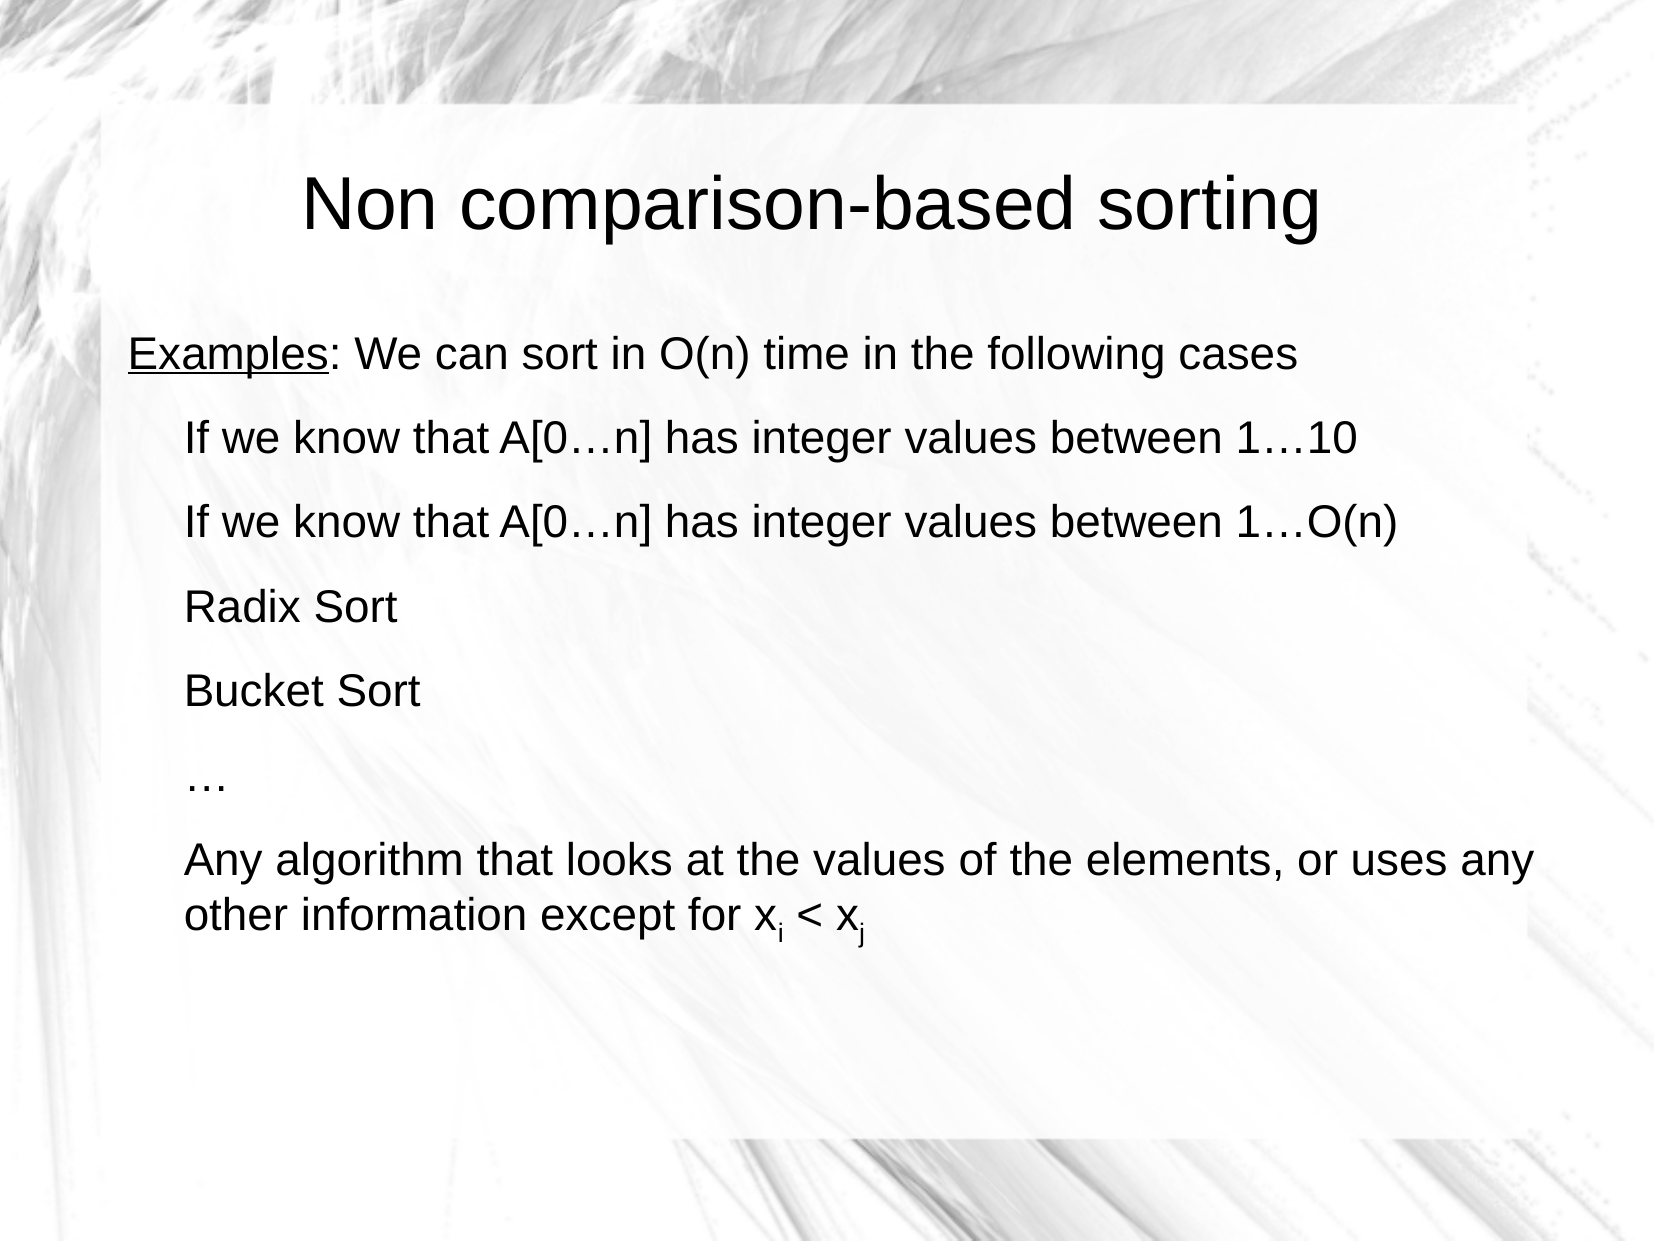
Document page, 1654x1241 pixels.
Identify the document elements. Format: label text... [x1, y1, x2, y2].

list Examples: We can sort in O(n) time in the following cases If we know that A[0…n] has integer values between 1…10 If we know that A[0…n] has integer values between 1…O(n) Radix Sort Bucket Sort … Any algorithm that looks at the values of the elements, or uses any other information except for xi < xj [118, 319, 1571, 1109]
picture [0, 0, 1654, 1241]
title Non comparison-based sorting [118, 93, 1506, 299]
